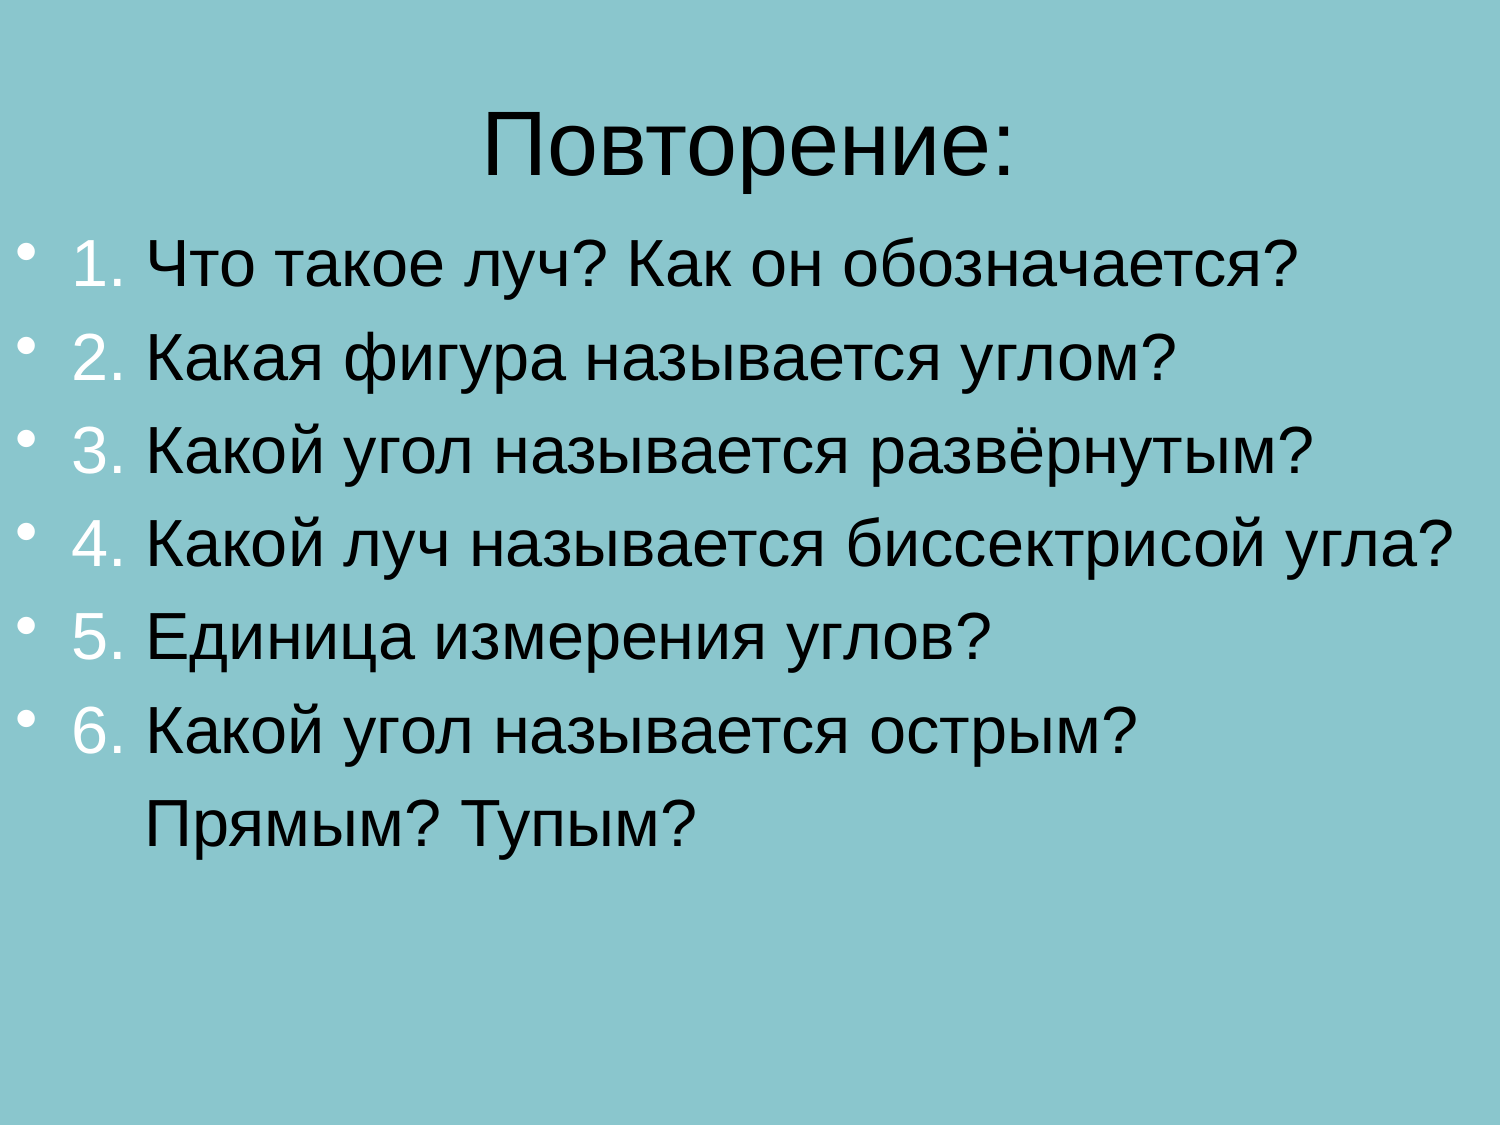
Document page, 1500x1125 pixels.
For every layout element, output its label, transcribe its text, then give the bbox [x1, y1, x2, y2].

list 1. Что такое луч? Как он обозначается? 2. Какая фигура называется углом? 3. Какой угол называется развёрнутым? 4. Какой луч называется биссектрисой угла? 5. Единица измерения углов? 6. Какой угол называется острым? Прямым? Тупым? [0, 212, 1500, 1026]
title Повторение: [74, 44, 1426, 212]
